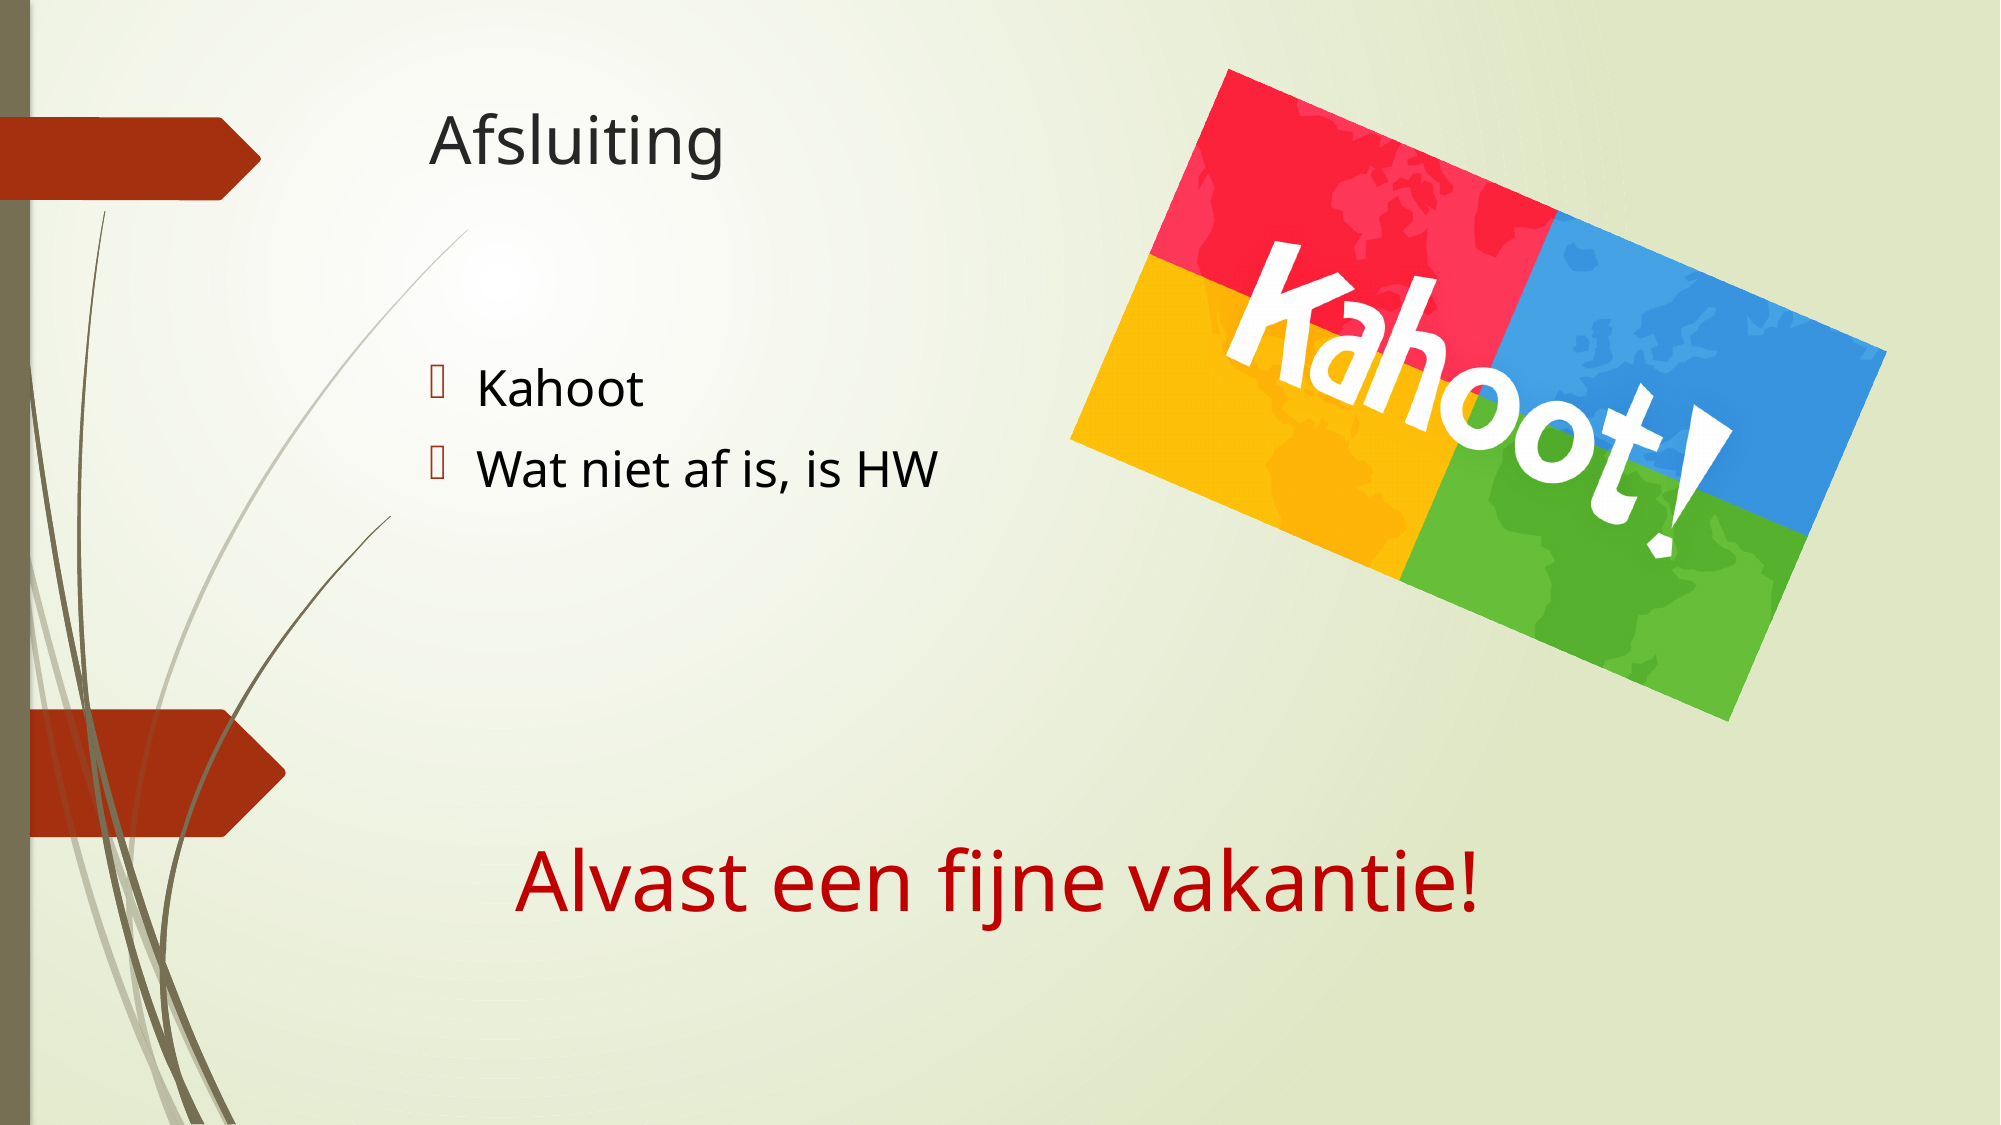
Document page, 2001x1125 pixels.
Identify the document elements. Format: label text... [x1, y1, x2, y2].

text_box Alvast een fijne vakantie! [500, 821, 1582, 936]
title Afsluiting [472, 90, 1094, 301]
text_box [4, 0, 392, 1125]
picture [1071, 70, 1886, 721]
subtitle Kahoot Wat niet af is, is HW [472, 349, 1094, 969]
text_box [395, 37, 468, 1125]
